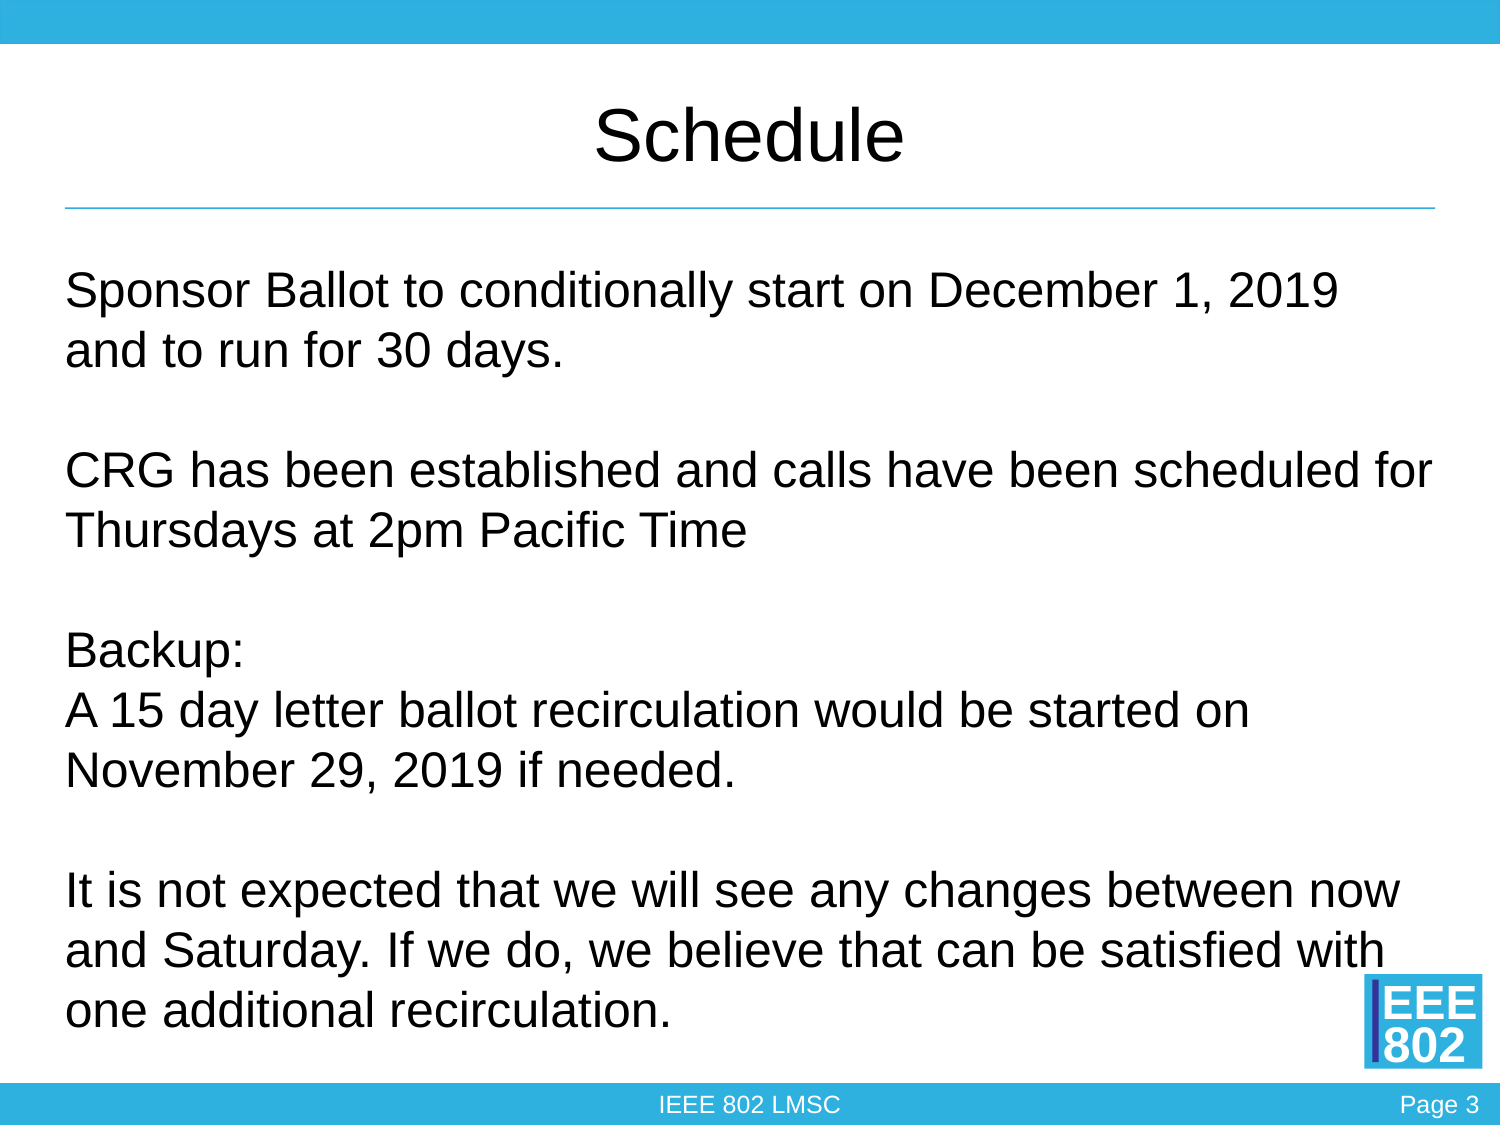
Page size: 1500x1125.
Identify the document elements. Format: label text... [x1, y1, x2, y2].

text_box Sponsor Ballot to conditionally start on December 1, 2019 and to run for 30 days. CRG has been established and calls have been scheduled for Thursdays at 2pm Pacific Time Backup: A 15 day letter ballot recirculation would be started on November 29, 2019 if needed. It is not expected that we will see any changes between now and Saturday. If we do, we believe that can be satisfied with one additional recirculation. [50, 249, 1450, 1045]
title Schedule [75, 66, 1425, 197]
